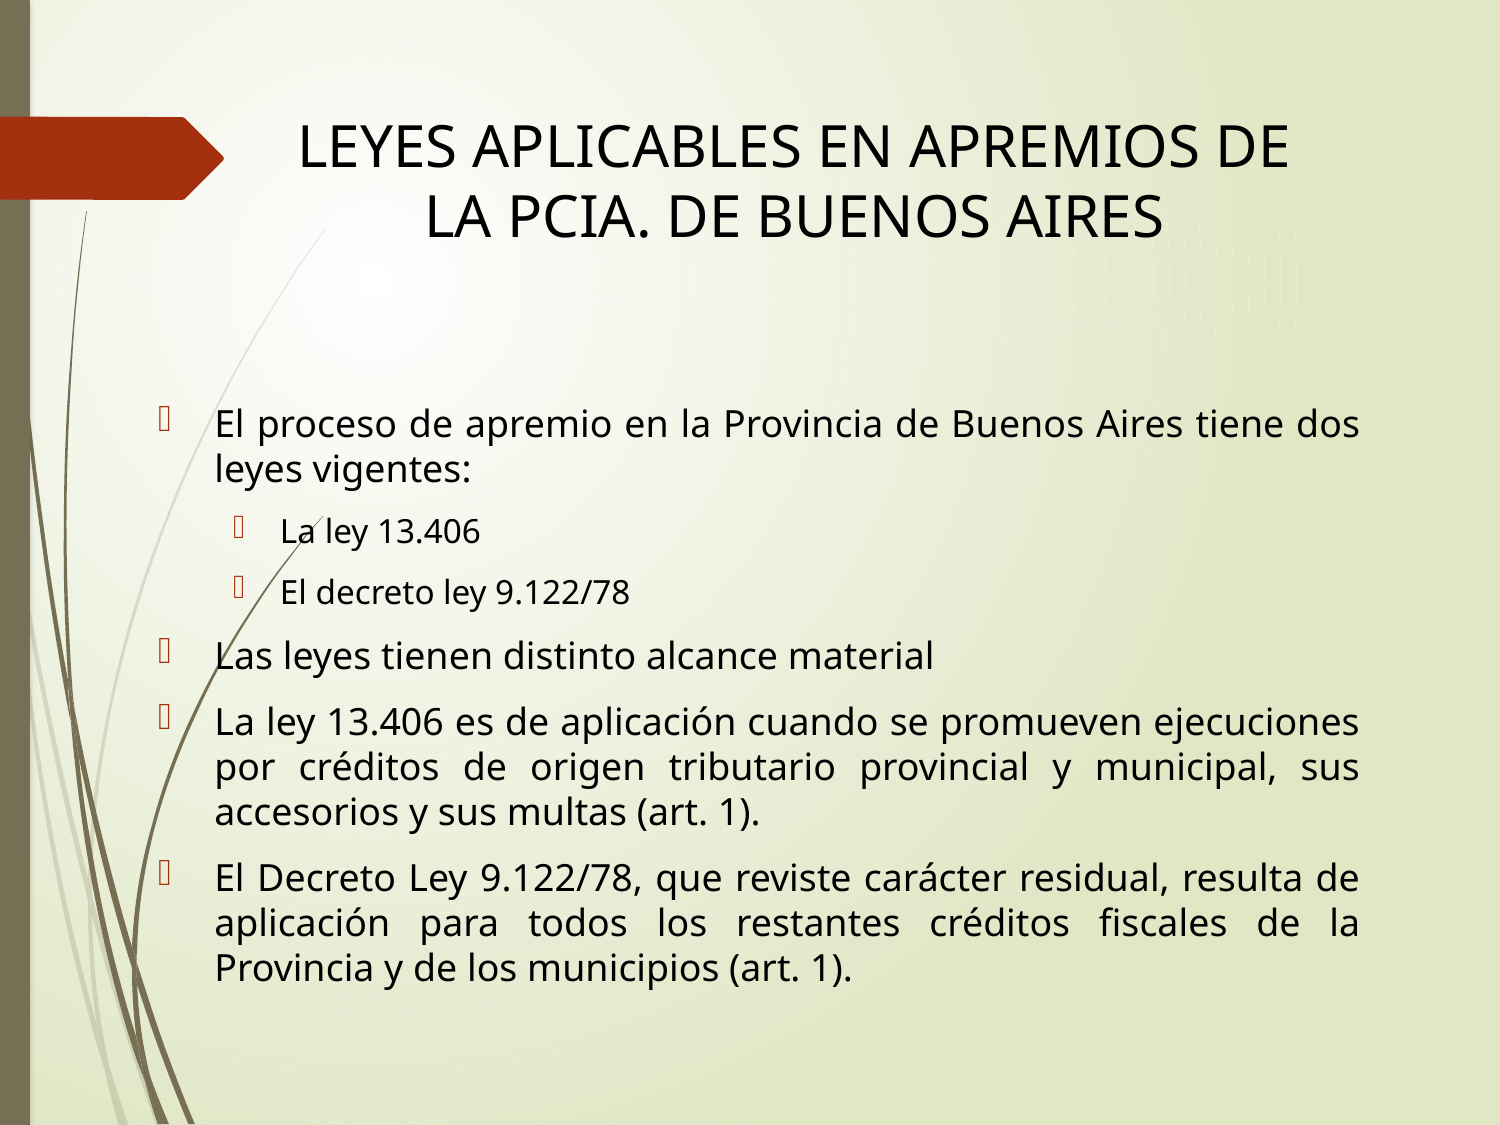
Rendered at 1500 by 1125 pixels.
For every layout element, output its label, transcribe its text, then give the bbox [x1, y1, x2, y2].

title Leyes aplicables en apremios de la Pcia. de Buenos Aires [253, 101, 1335, 312]
list El proceso de apremio en la Provincia de Buenos Aires tiene dos leyes vigentes: La ley 13.406 El decreto ley 9.122/78 Las leyes tienen distinto alcance material La ley 13.406 es de aplicación cuando se promueven ejecuciones por créditos de origen tributario provincial y municipal, sus accesorios y sus multas (art. 1). El Decreto Ley 9.122/78, que reviste carácter residual, resulta de aplicación para todos los restantes créditos fiscales de la Provincia y de los municipios (art. 1). [143, 326, 1376, 1012]
